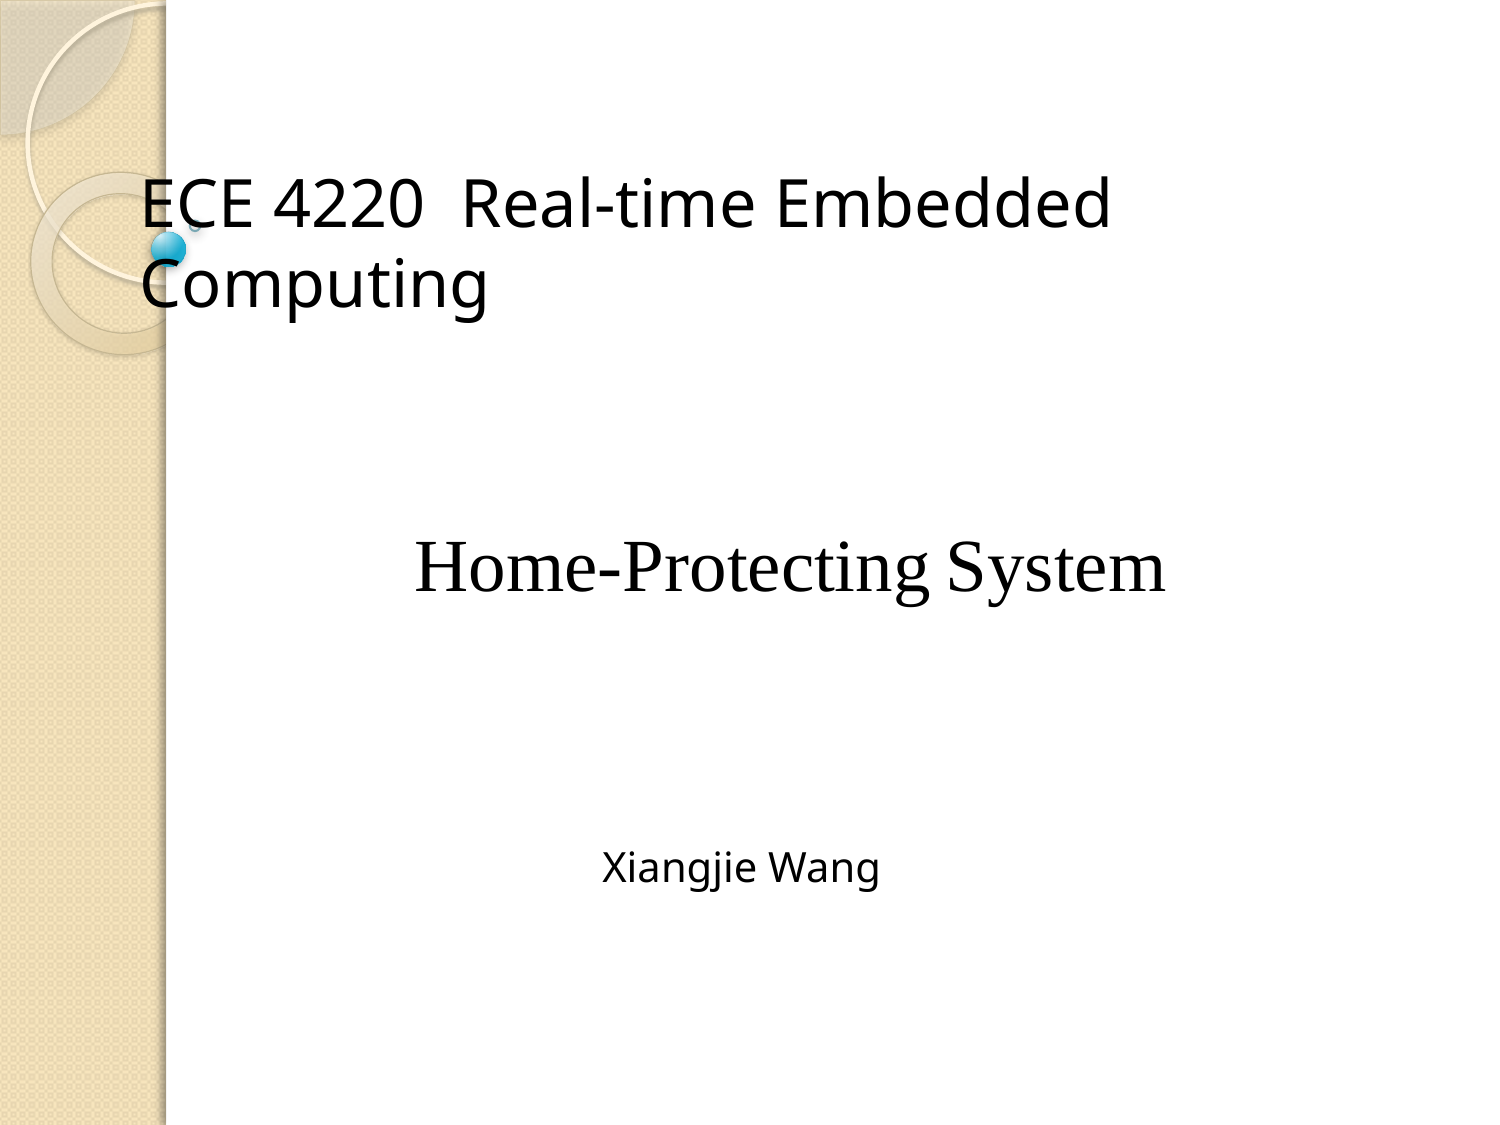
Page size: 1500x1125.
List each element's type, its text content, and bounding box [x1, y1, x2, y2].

text_box Home-Protecting System [399, 509, 1250, 615]
text_box Xiangjie Wang [587, 832, 1063, 898]
title ECE 4220 Real-time Embedded Computing [125, 87, 1400, 329]
